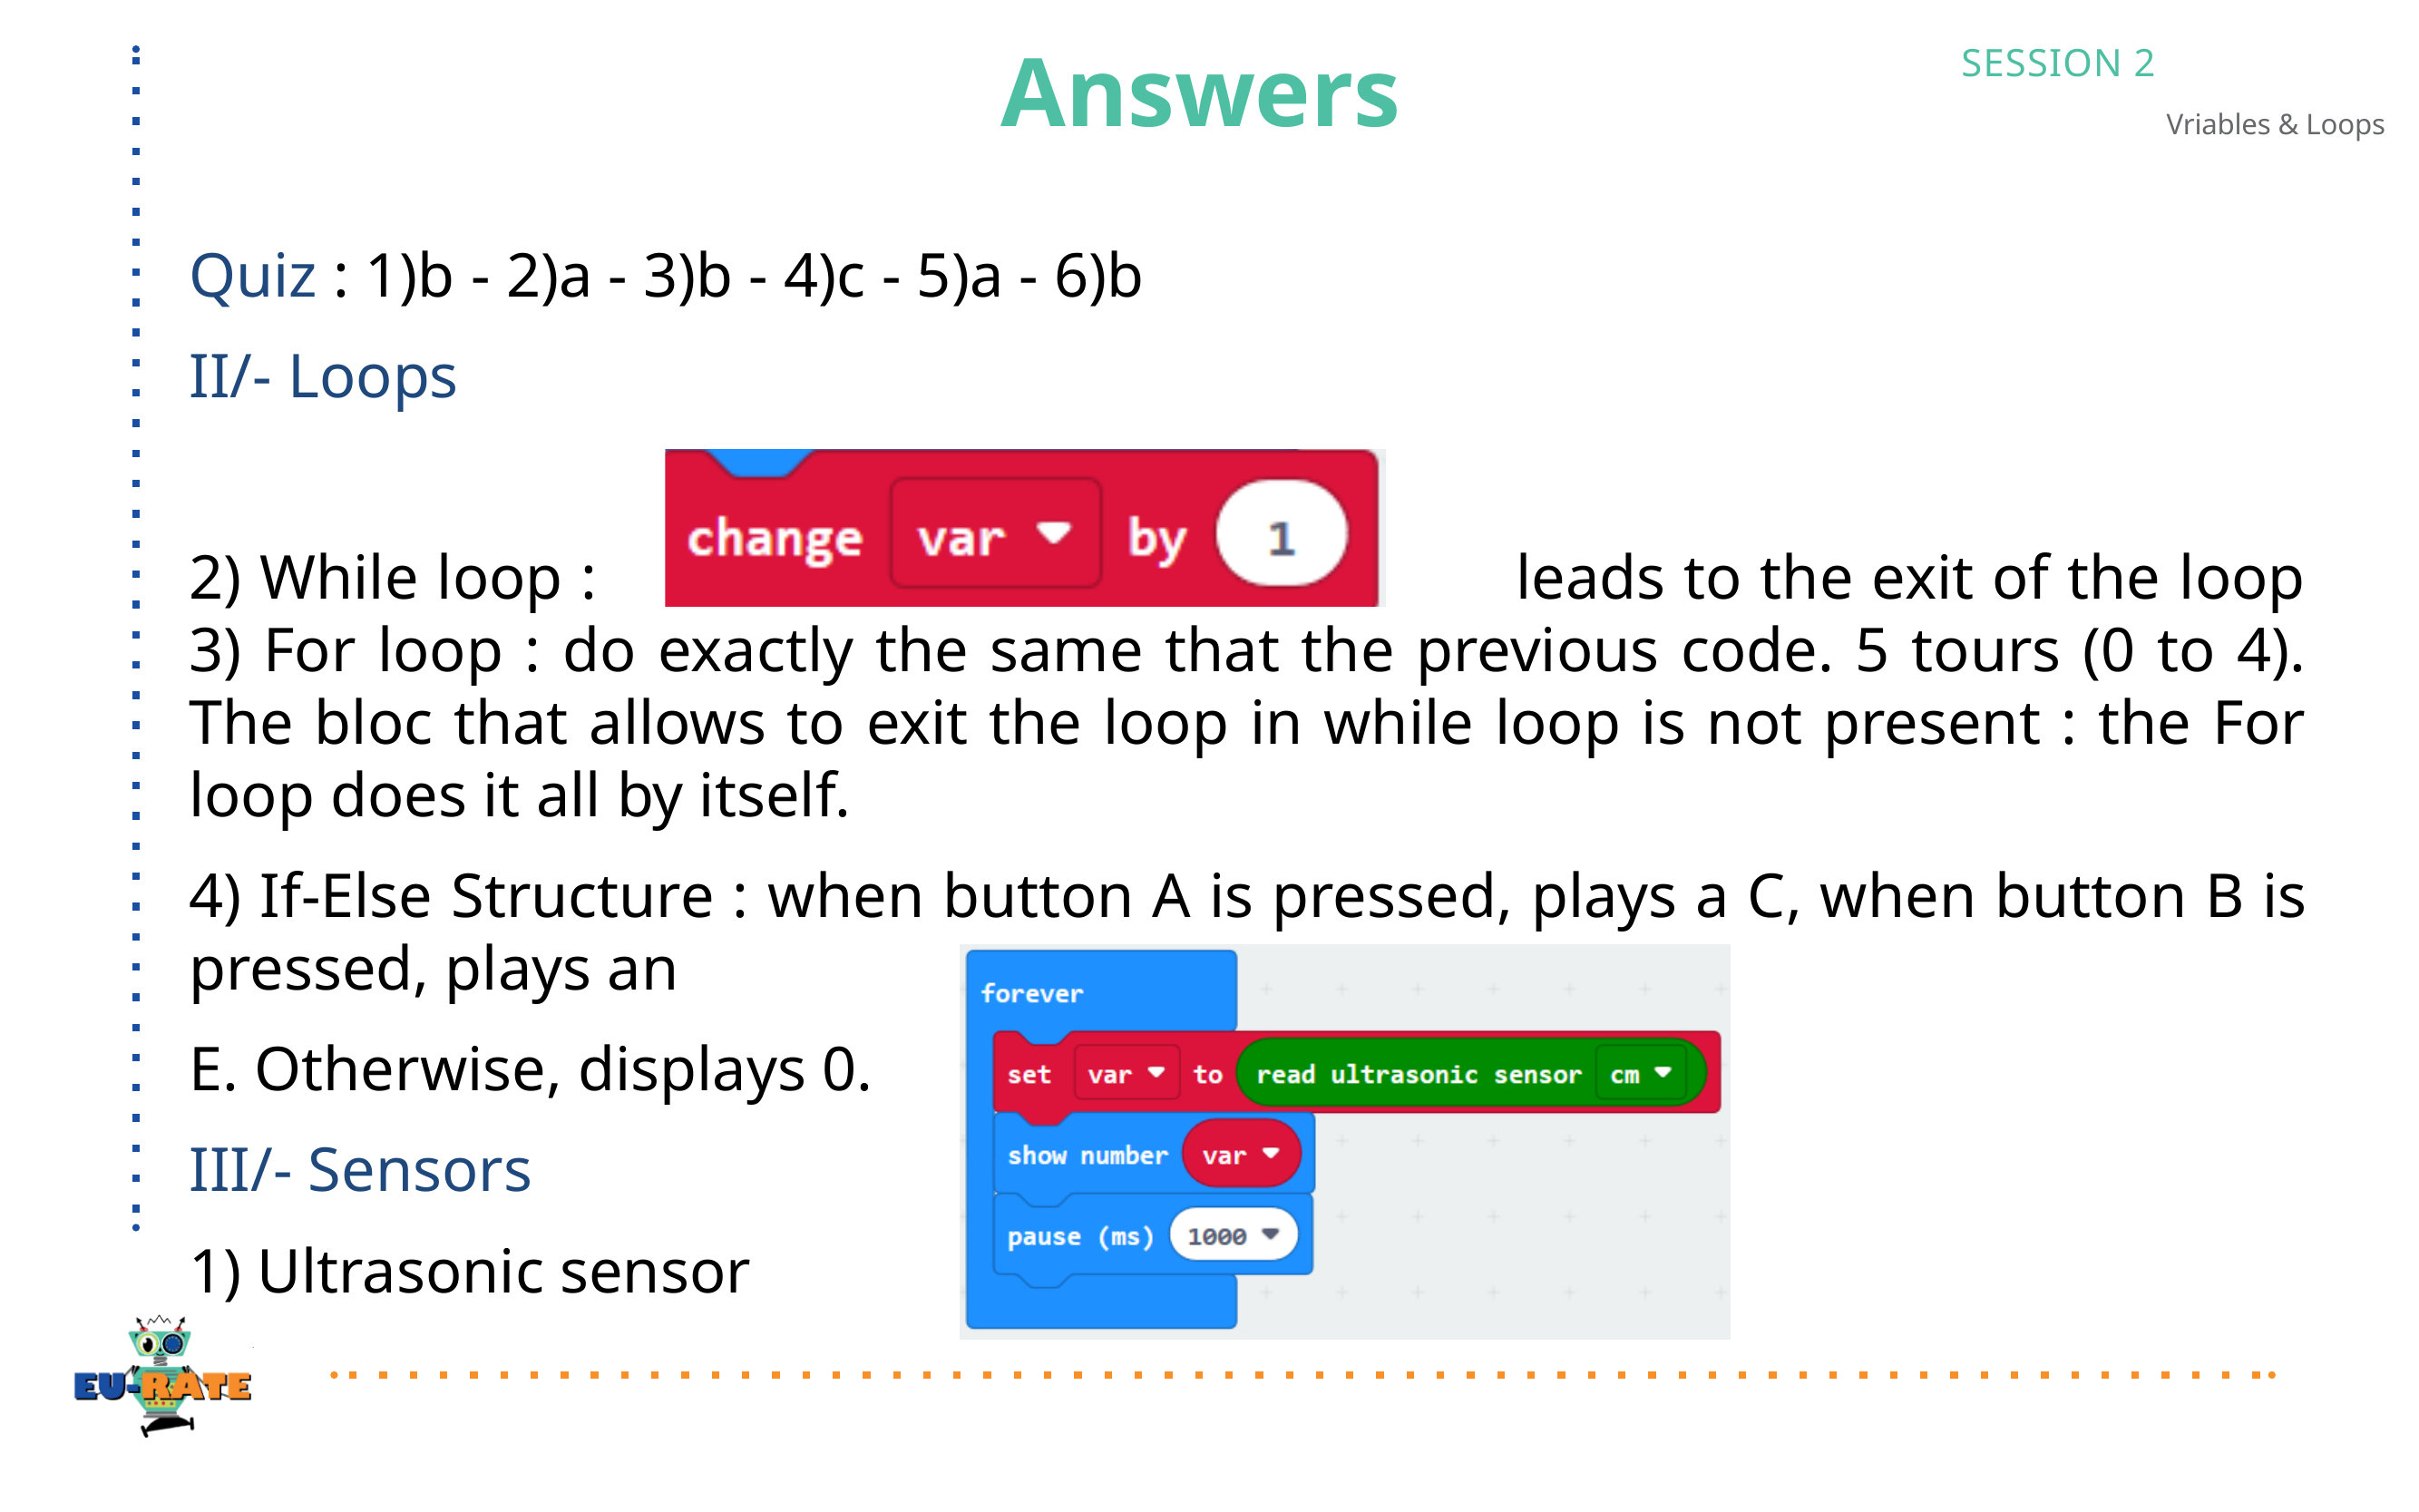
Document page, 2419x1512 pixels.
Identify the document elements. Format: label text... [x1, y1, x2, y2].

text_box SESSION 2 Vriables & Loops [1959, 36, 2419, 141]
title Answers [710, 30, 1652, 234]
picture [665, 449, 1387, 607]
picture [73, 1314, 254, 1439]
picture [960, 944, 1731, 1341]
text_box Quiz : 1)b - 2)a - 3)b - 4)c - 5)a - 6)b II/- Loops 2) While loop : leads to the exit of the loop 3) For loop : do exactly the same that the previous code. 5 tours (0 to 4). The bloc that allows to exit the loop in while loop is not present : the For loop does it all by itself. 4) If-Else Structure : when button A is pressed, plays a C, when button B is pressed, plays an E. Otherwise, displays 0. III/- Sensors 1) Ultrasonic sensor [189, 234, 2309, 1305]
